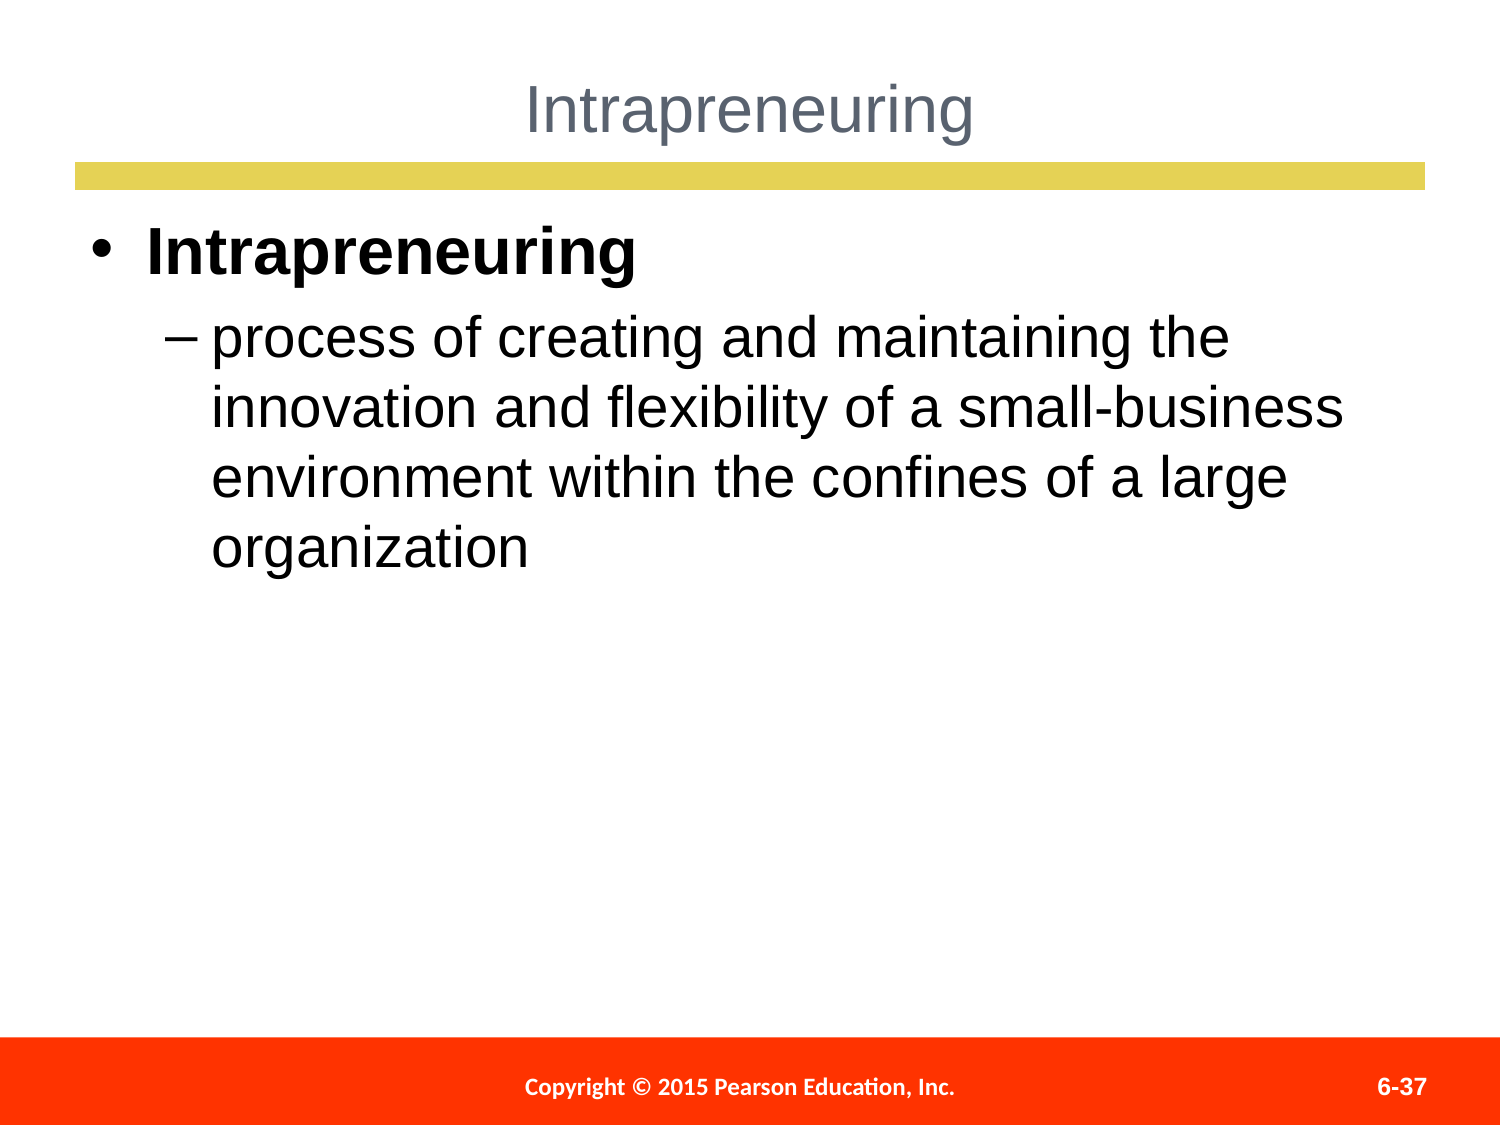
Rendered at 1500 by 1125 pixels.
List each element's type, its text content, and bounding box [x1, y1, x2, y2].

list Intrapreneuring process of creating and maintaining the innovation and flexibility of a small-business environment within the confines of a large organization [74, 199, 1426, 1006]
title Intrapreneuring [74, 12, 1426, 199]
